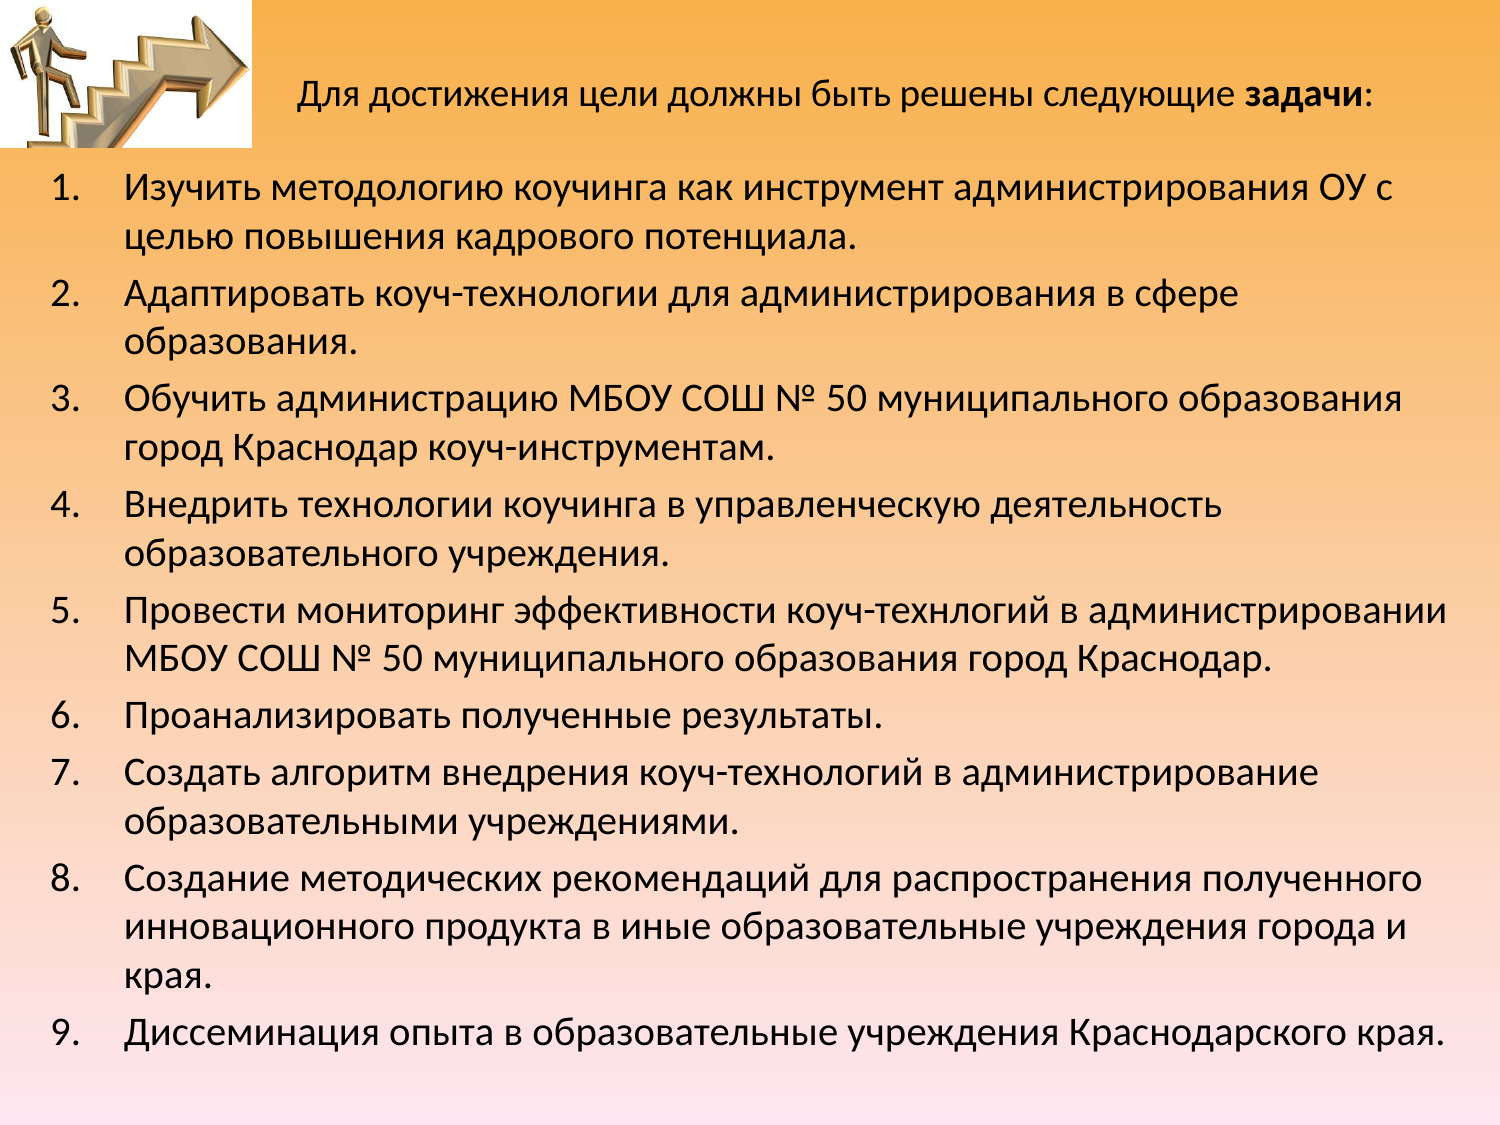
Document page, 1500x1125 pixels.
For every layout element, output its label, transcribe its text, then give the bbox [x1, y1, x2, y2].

picture [0, 0, 252, 148]
list Изучить методологию коучинга как инструмент администрирования ОУ с целью повышения кадрового потенциала. Адаптировать коуч-технологии для администрирования в сфере образования. Обучить администрацию МБОУ СОШ № 50 муниципального образования город Краснодар коуч-инструментам. Внедрить технологии коучинга в управленческую деятельность образовательного учреждения. Провести мониторинг эффективности коуч-технлогий в администрировании МБОУ СОШ № 50 муниципального образования город Краснодар. Проанализировать полученные результаты. Создать алгоритм внедрения коуч-технологий в администрирование образовательными учреждениями. Создание методических рекомендаций для распространения полученного инновационного продукта в иные образовательные учреждения города и края. Диссеминация опыта в образовательные учреждения Краснодарского края. [35, 152, 1477, 1125]
title Для достижения цели должны быть решены следующие задачи: [254, 45, 1425, 152]
